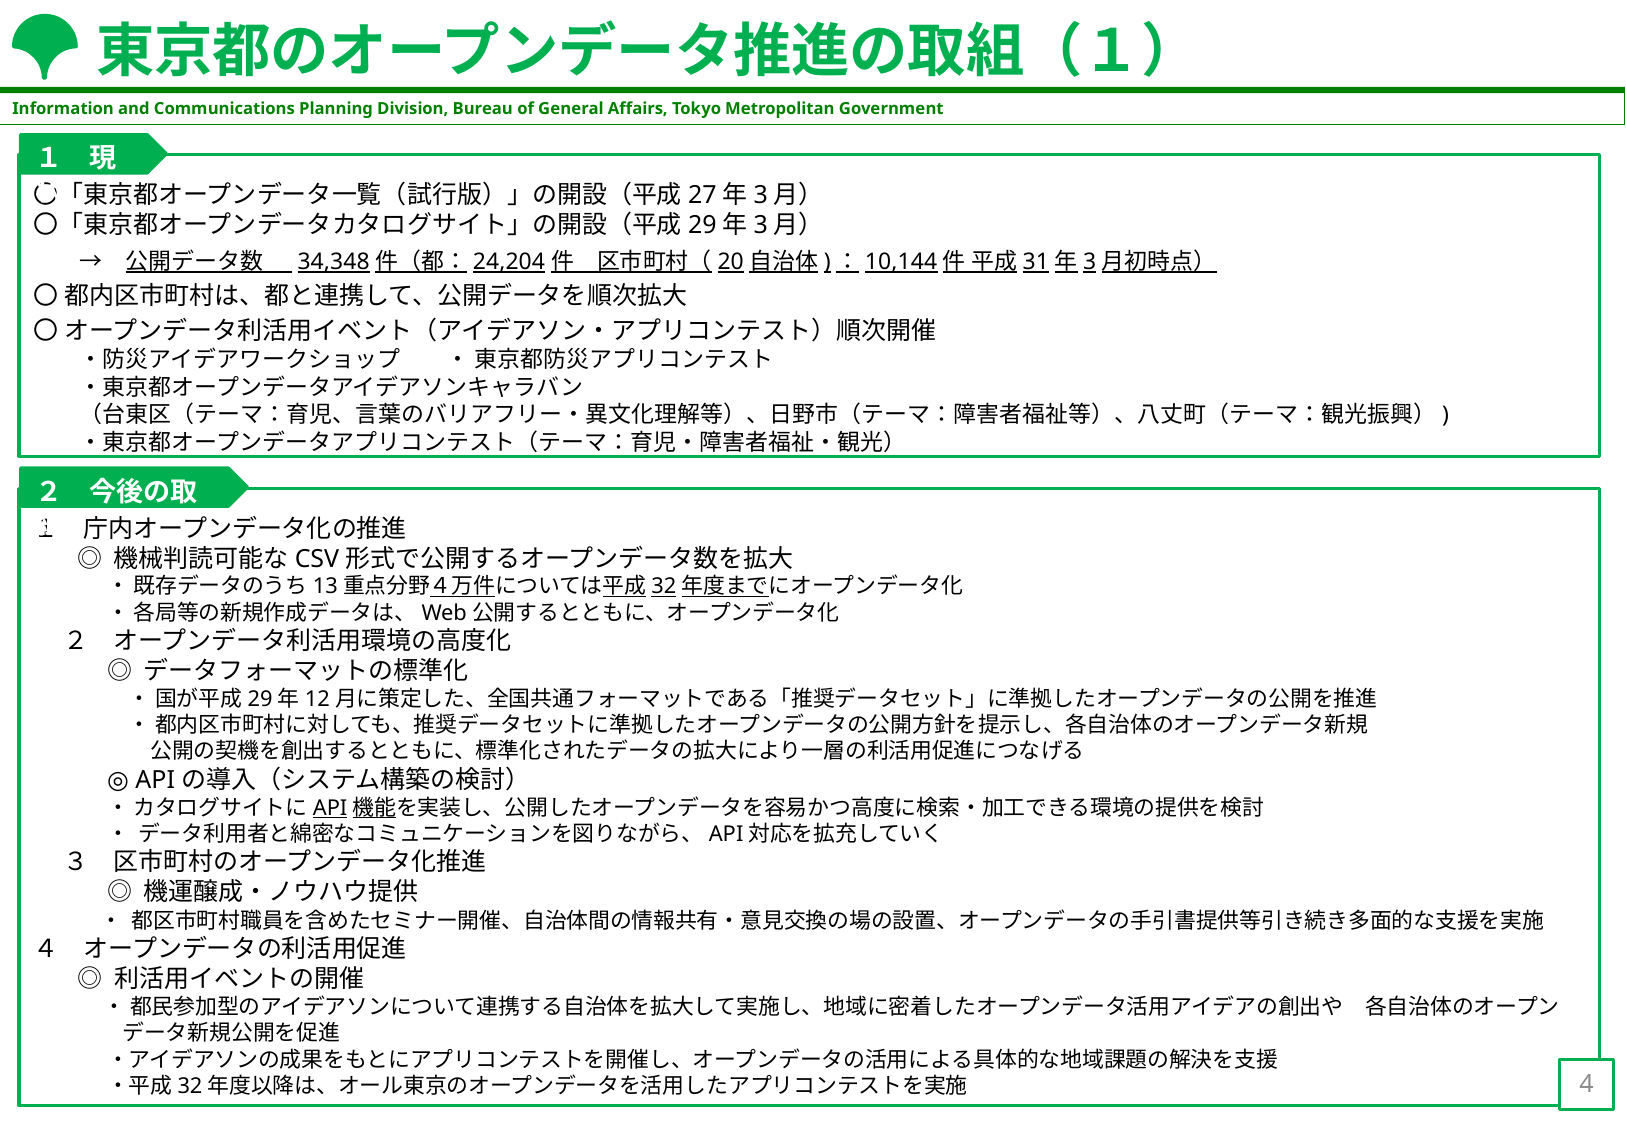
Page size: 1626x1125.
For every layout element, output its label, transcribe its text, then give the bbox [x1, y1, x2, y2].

text_box ２ 今後の取組 [20, 467, 248, 507]
slide_number 4 [1559, 1059, 1614, 1110]
text_box 〇「東京都オープンデータ一覧（試行版）」の開設（平成27年3月） 〇「東京都オープンデータカタログサイト」の開設（平成29年3月） → 公開データ数 34,348件（都：24,204件 区市町村（20自治体)：10,144件 平成31年3月初時点） 〇 都内区市町村は、都と連携して、公開データを順次拡大 〇 オープンデータ利活用イベント（アイデアソン・アプリコンテスト）順次開催 ・防災アイデアワークショップ ・ 東京都防災アプリコンテスト ・東京都オープンデータアイデアソンキャラバン （台東区（テーマ：育児、言葉のバリアフリー・異文化理解等）、日野市（テーマ：障害者福祉等）、八丈町（テーマ：観光振興）) ・東京都オープンデータアプリコンテスト（テーマ：育児・障害者福祉・観光） [17, 153, 1602, 458]
text_box １ 現状 [20, 134, 167, 173]
title 東京都のオープンデータ推進の取組（１） [81, 0, 1604, 91]
text_box １ 庁内オープンデータ化の推進 ◎ 機械判読可能なCSV形式で公開するオープンデータ数を拡大 ・ 既存データのうち13重点分野４万件については平成32年度までにオープンデータ化 ・ 各局等の新規作成データは、Web公開するとともに、オープンデータ化 ２ オープンデータ利活用環境の高度化 ◎ データフォーマットの標準化 ・ 国が平成29年12月に策定した、全国共通フォーマットである「推奨データセット」に準拠したオープンデータの公開を推進 ・ 都内区市町村に対しても、推奨データセットに準拠したオープンデータの公開方針を提示し、各自治体のオープンデータ新規 公開の契機を創出するとともに、標準化されたデータの拡大により一層の利活用促進につなげる ◎ APIの導入（システム構築の検討） ・ カタログサイトにAPI機能を実装し、公開したオープンデータを容易かつ高度に検索・加工できる環境の提供を検討 ・ データ利用者と綿密なコミュニケーションを図りながら、API対応を拡充していく ３ 区市町村のオープンデータ化推進 ◎ 機運醸成・ノウハウ提供 ・ 都区市町村職員を含めたセミナー開催、自治体間の情報共有・意見交換の場の設置、オープンデータの手引書提供等引き続き多面的な支援を実施 ４ オープンデータの利活用促進 ◎ 利活用イベントの開催 ・ 都民参加型のアイデアソンについて連携する自治体を拡大して実施し、地域に密着したオープンデータ活用アイデアの創出や 各自治体のオープンデータ新規公開を促進 ・アイデアソンの成果をもとにアプリコンテストを開催し、オープンデータの活用による具体的な地域課題の解決を支援 ・平成32年度以降は、オール東京のオープンデータを活用したアプリコンテストを実施 [17, 487, 1602, 1108]
